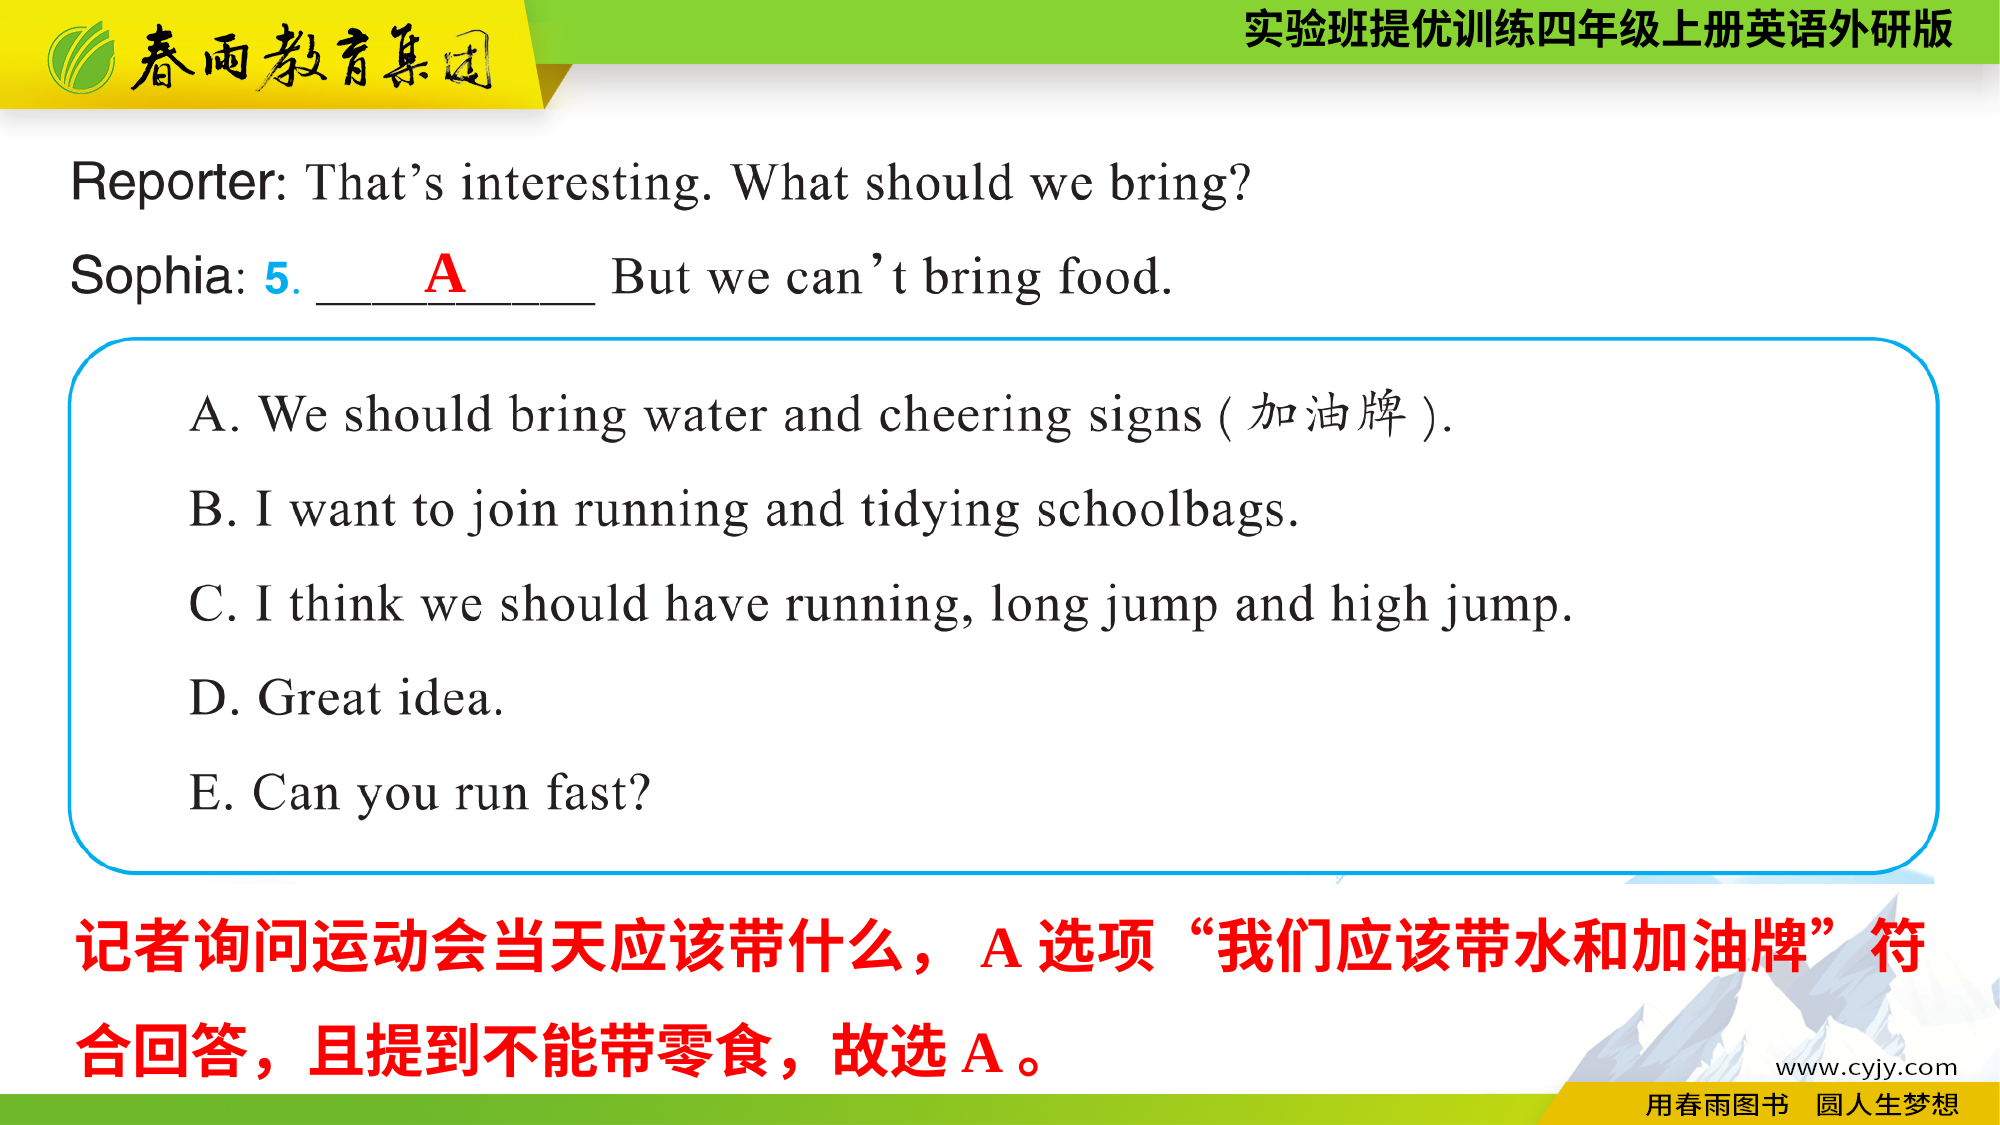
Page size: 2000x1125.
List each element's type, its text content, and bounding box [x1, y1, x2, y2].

list 记者询问运动会当天应该带什么，A选项“我们应该带水和加油牌”符合回答，且提到不能带零食，故选A。 [59, 894, 1944, 1094]
picture [0, 0, 2000, 1125]
